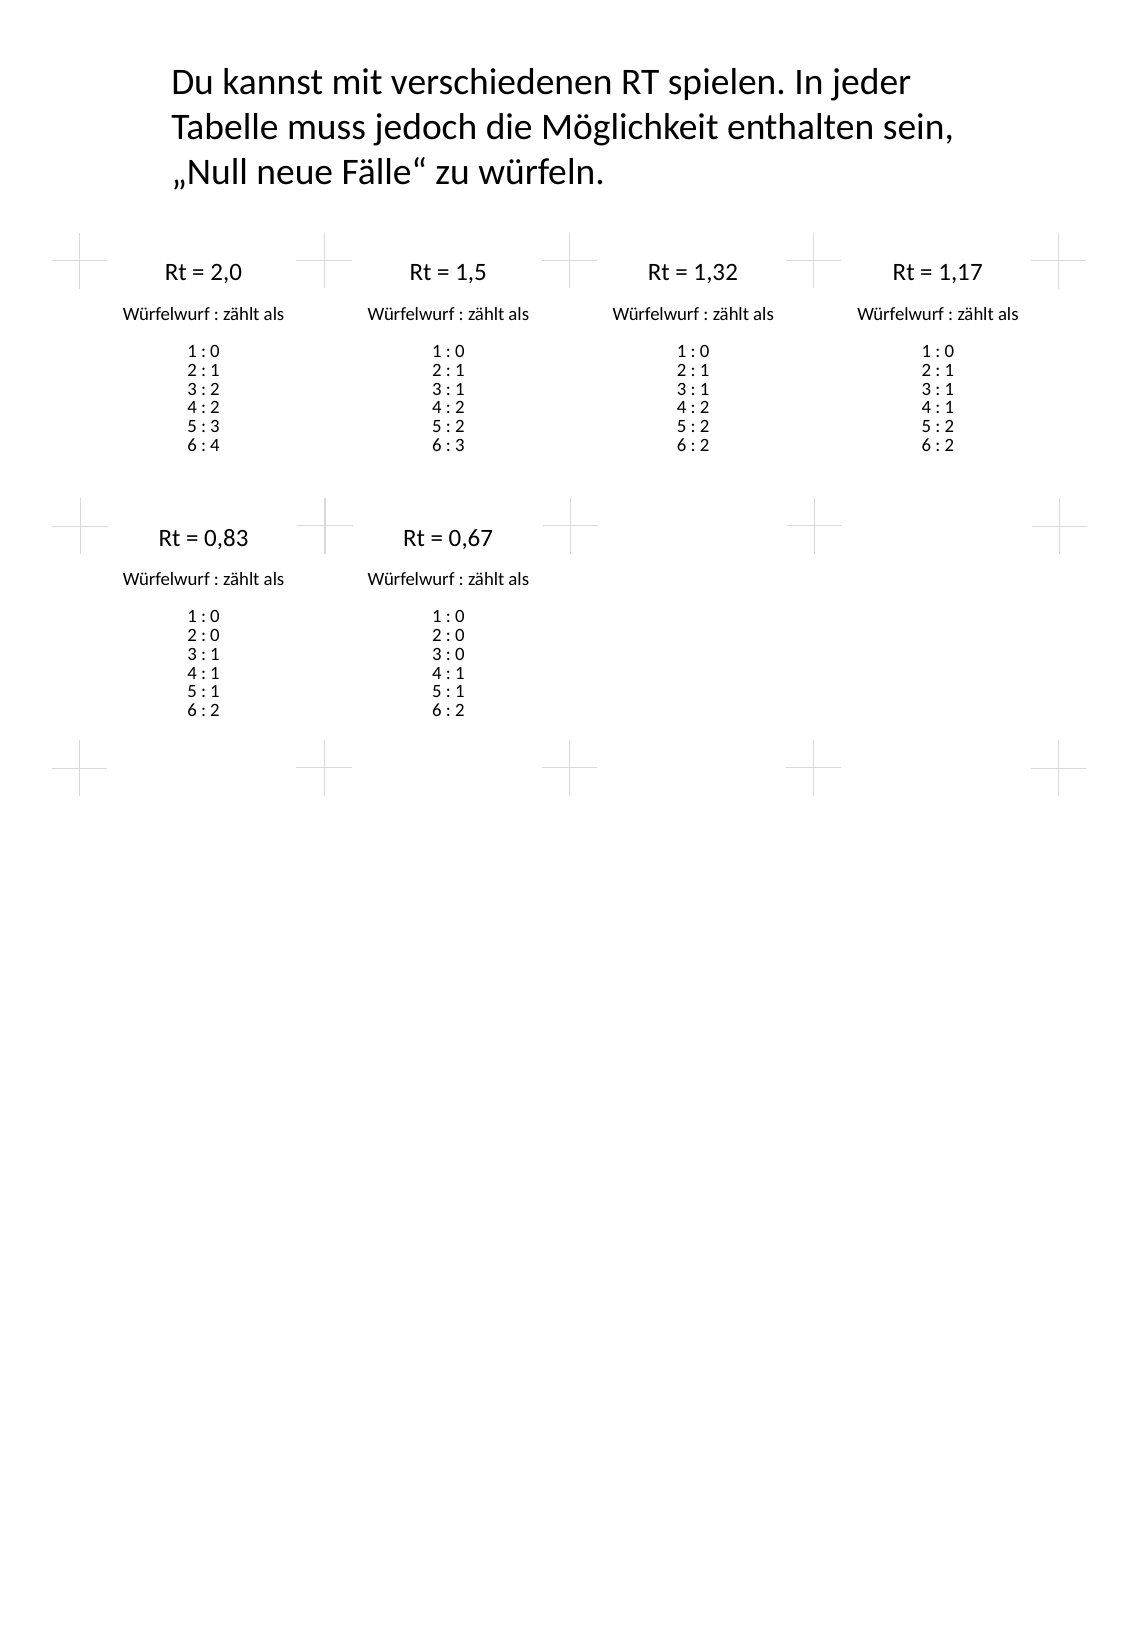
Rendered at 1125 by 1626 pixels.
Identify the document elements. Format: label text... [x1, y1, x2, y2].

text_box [51, 232, 1088, 796]
text_box Du kannst mit verschiedenen RT spielen. In jeder Tabelle muss jedoch die Möglichkeit enthalten sein, „Null neue Fälle“ zu würfeln. [156, 49, 998, 200]
